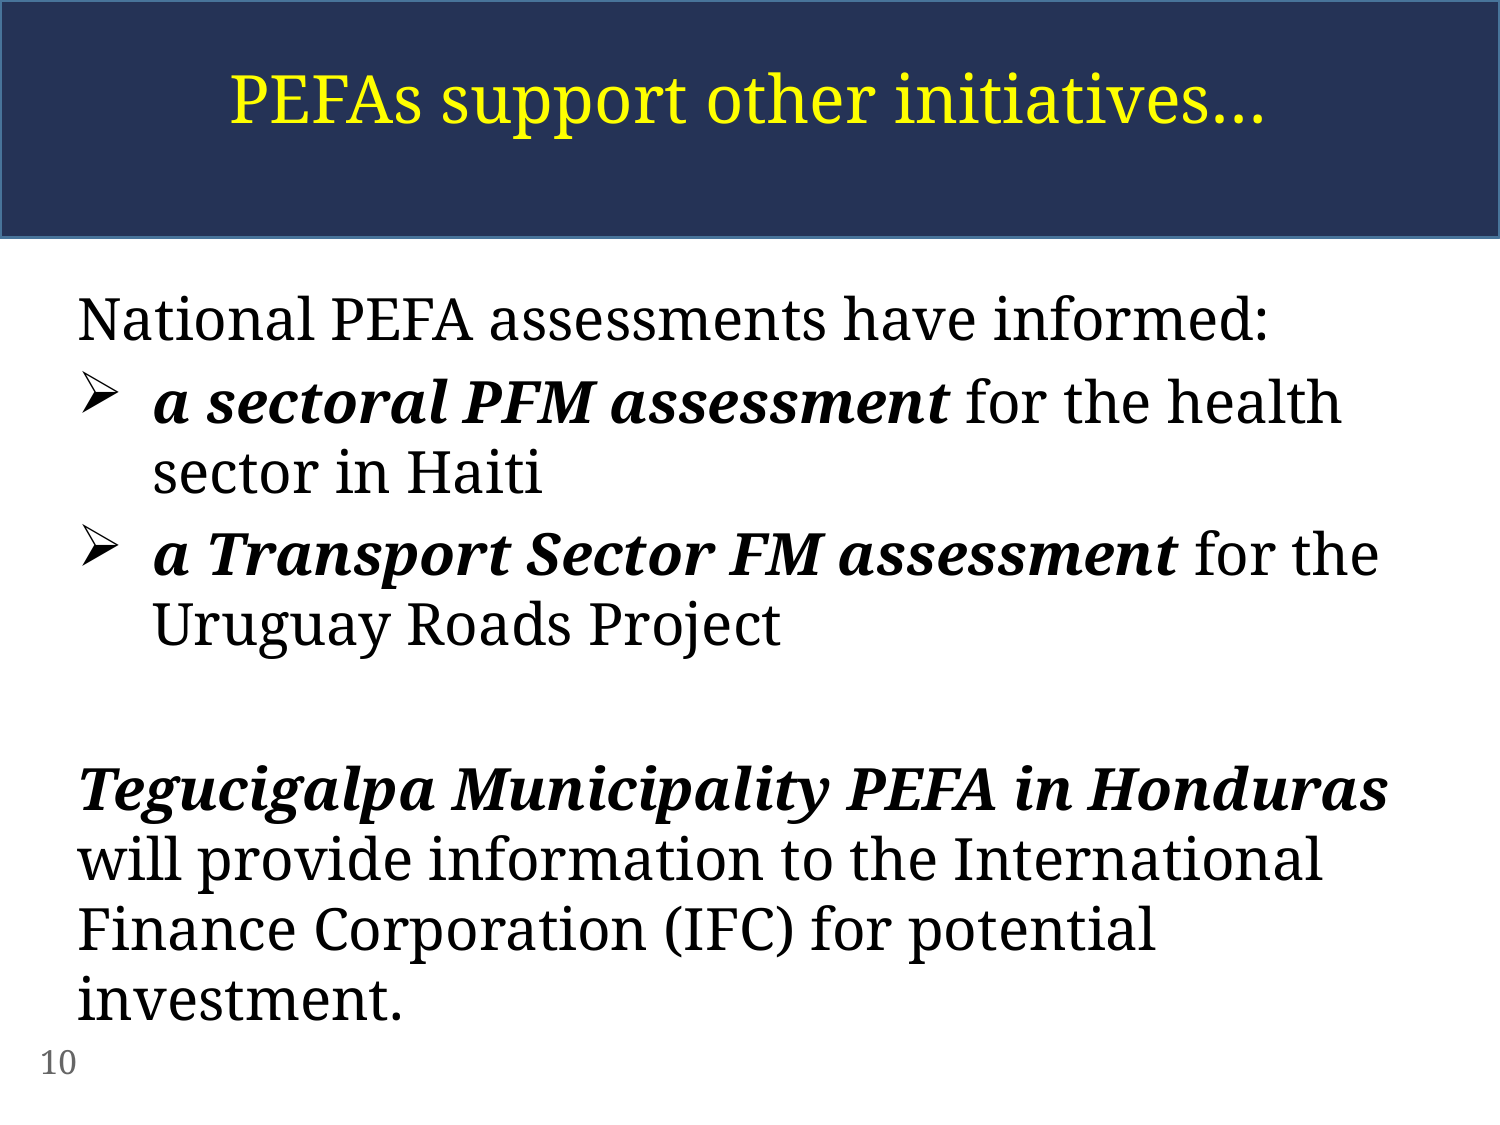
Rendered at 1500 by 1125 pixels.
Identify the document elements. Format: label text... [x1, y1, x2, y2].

text_box 10 [24, 1037, 375, 1088]
text_box National PEFA assessments have informed: a sectoral PFM assessment for the health sector in Haiti a Transport Sector FM assessment for the Uruguay Roads Project Tegucigalpa Municipality PEFA in Honduras will provide information to the International Finance Corporation (IFC) for potential investment. [62, 274, 1450, 1040]
text_box PEFAs support other initiatives… [64, 49, 1452, 145]
